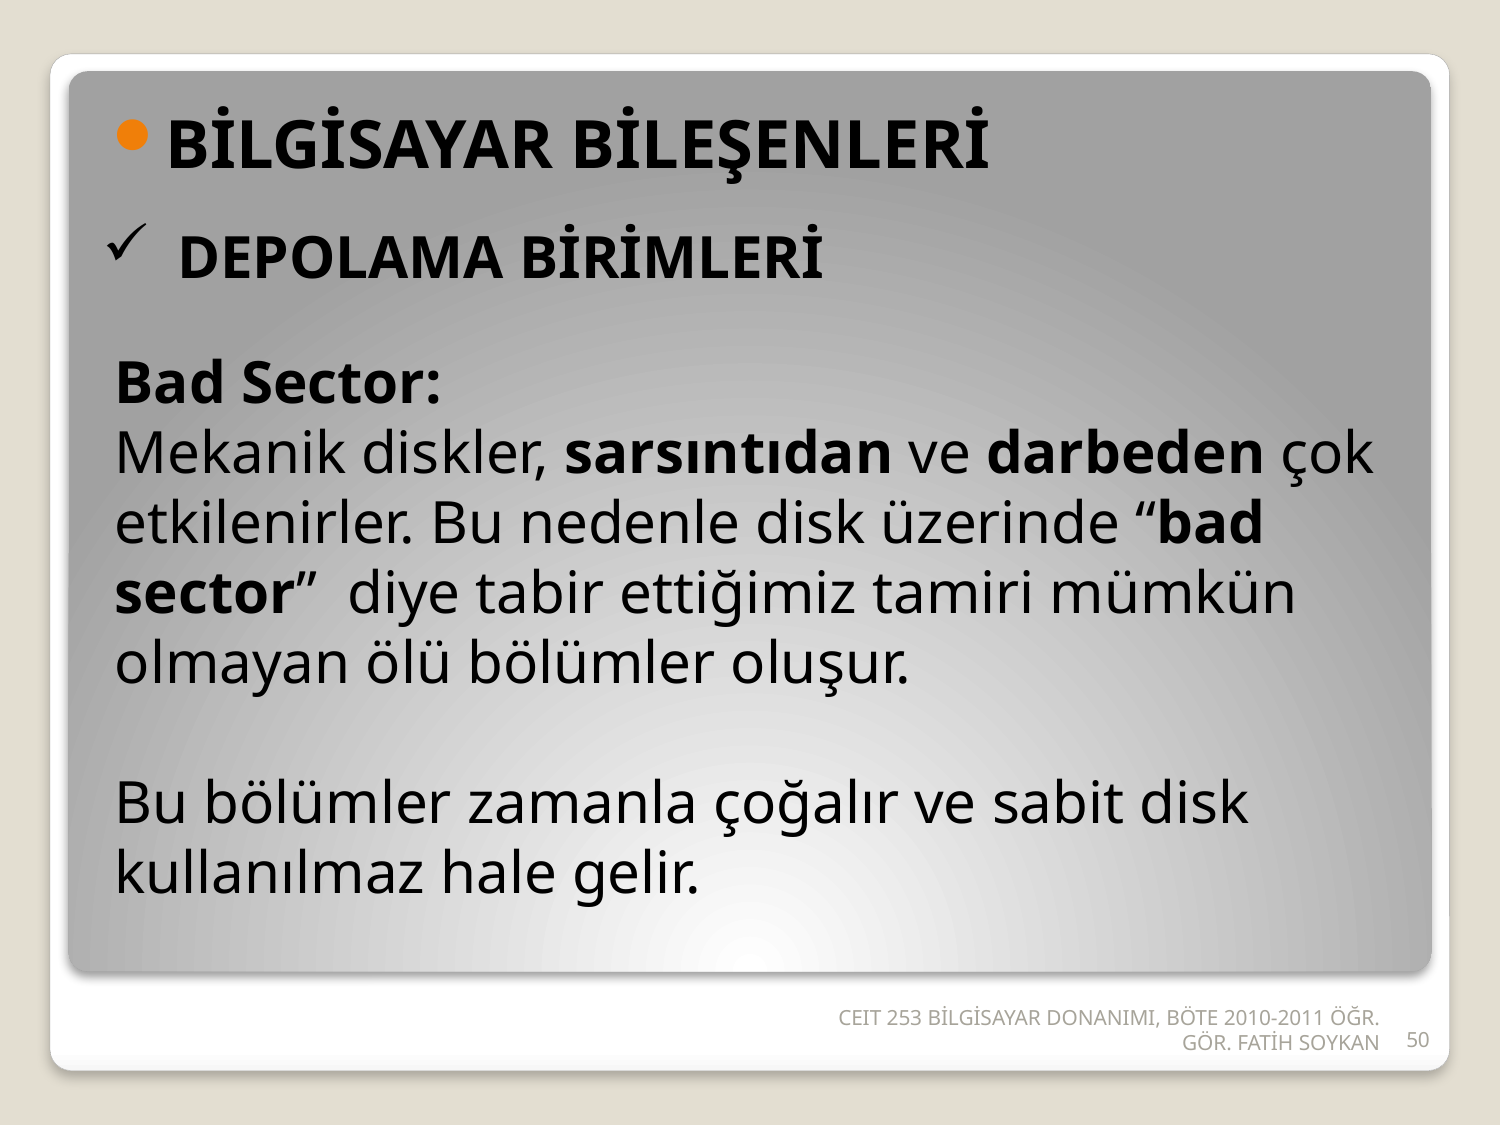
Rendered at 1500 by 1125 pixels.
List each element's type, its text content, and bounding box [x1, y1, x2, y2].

footer CEIT 253 BİLGİSAYAR DONANIMI, BÖTE 2010-2011 ÖĞR. GÖR. FATİH SOYKAN [800, 1002, 1395, 1063]
list BİLGİSAYAR BİLEŞENLERİ [82, 86, 1425, 300]
text_box DEPOLAMA BİRİMLERİ [87, 162, 1413, 298]
text_box Bad Sector: Mekanik diskler, sarsıntıdan ve darbeden çok etkilenirler. Bu nedenle disk üzerinde “bad sector” diye tabir ettiğimiz tamiri mümkün olmayan ölü bölümler oluşur. Bu bölümler zamanla çoğalır ve sabit disk kullanılmaz hale gelir. [99, 337, 1413, 912]
slide_number 50 [1395, 1002, 1445, 1063]
